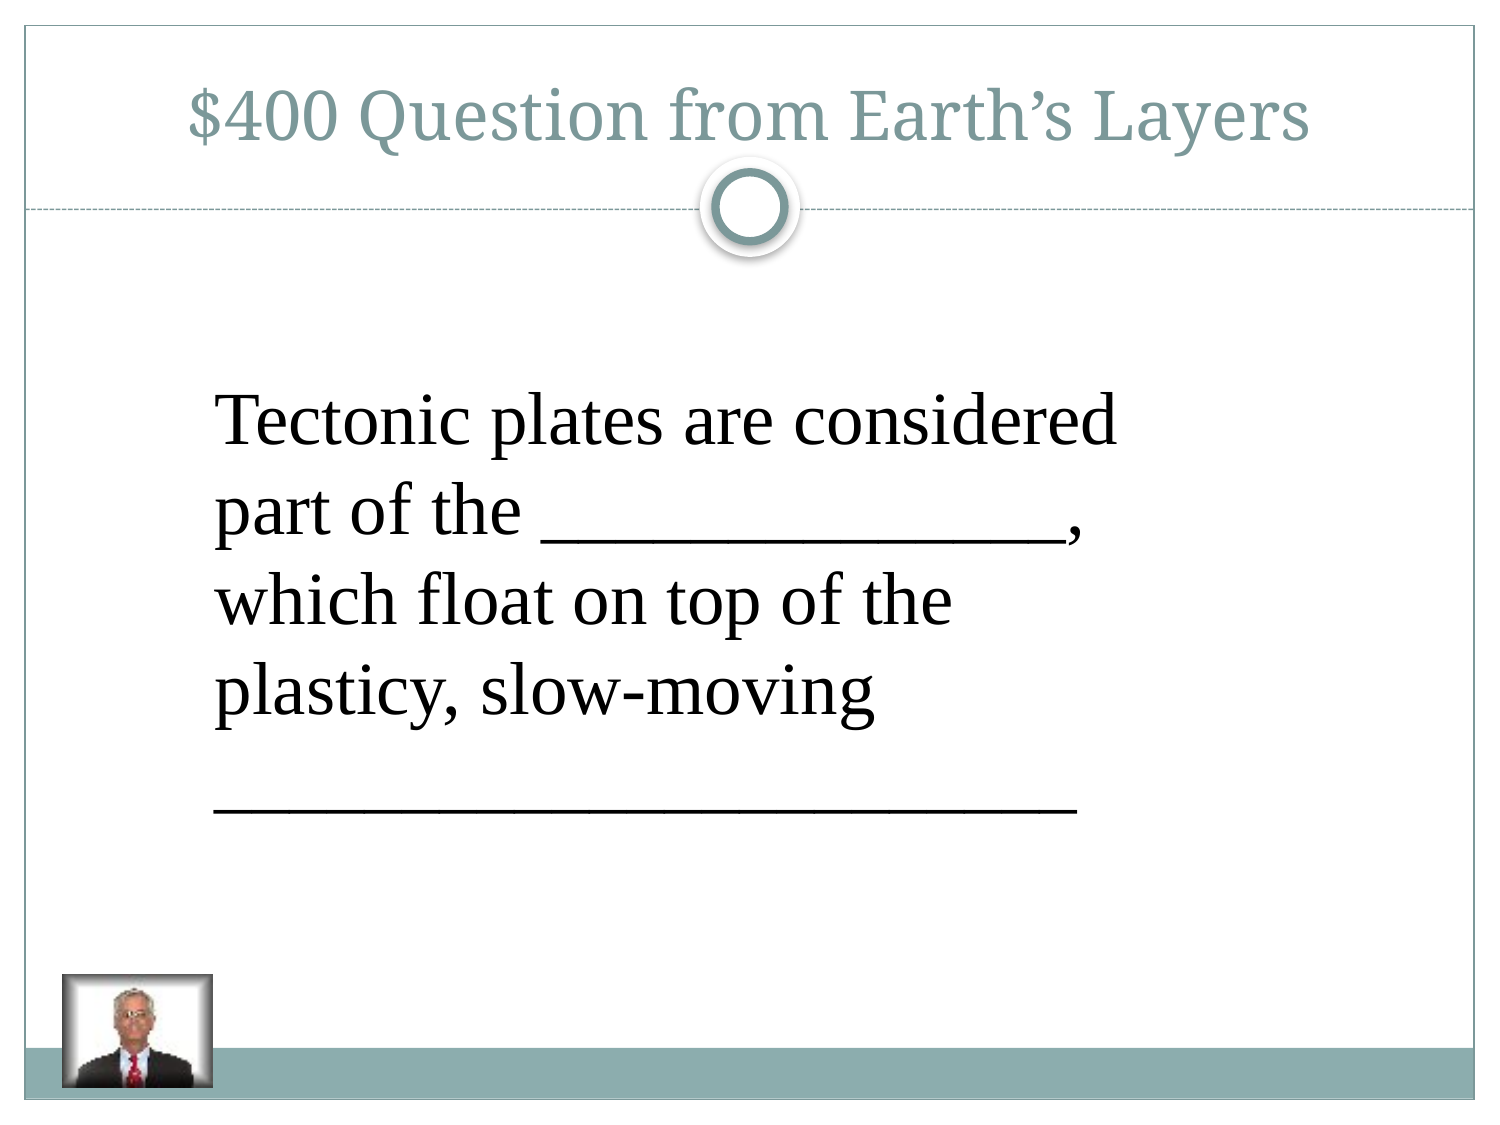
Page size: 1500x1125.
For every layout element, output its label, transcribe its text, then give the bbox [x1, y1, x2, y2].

text_box Tectonic plates are considered part of the ______________, which float on top of the plasticy, slow-moving _______________________ [200, 362, 1213, 828]
title $400 Question from Earth’s Layers [49, 37, 1450, 162]
picture [62, 974, 213, 1088]
